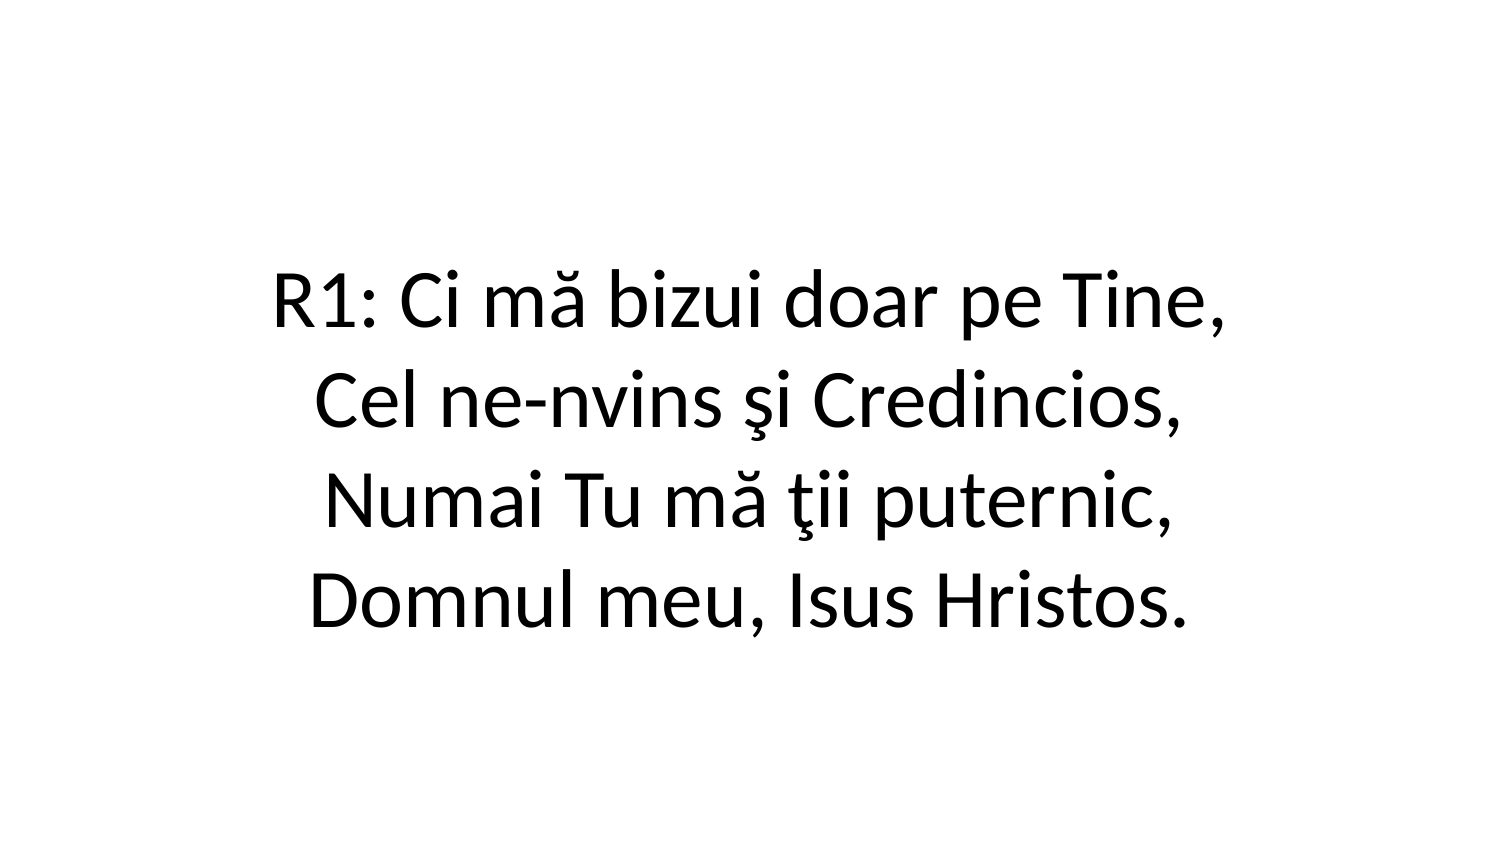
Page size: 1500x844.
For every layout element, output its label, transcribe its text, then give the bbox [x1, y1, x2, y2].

text_box R1: Ci mă bizui doar pe Tine, Cel ne-nvins şi Credincios, Numai Tu mă ţii puternic, Domnul meu, Isus Hristos. [256, 192, 1244, 652]
